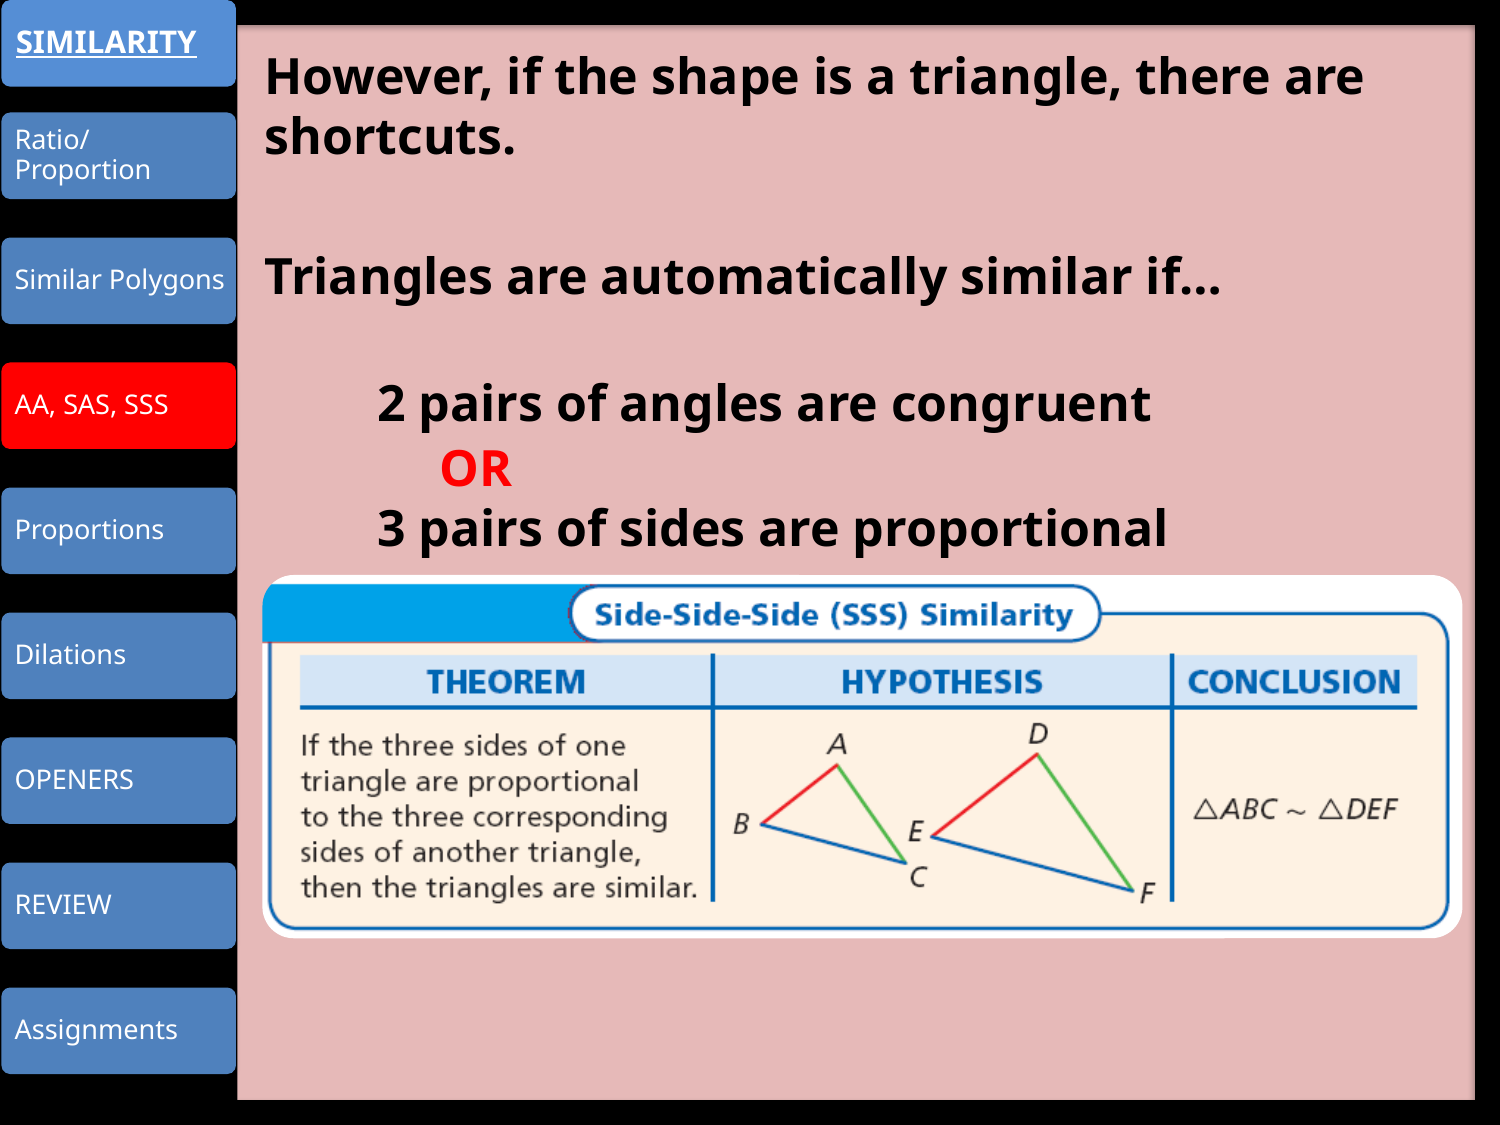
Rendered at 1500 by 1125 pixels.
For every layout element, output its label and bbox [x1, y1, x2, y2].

picture [262, 574, 1463, 939]
text_box [0, 0, 238, 1125]
text_box [238, 0, 1500, 1125]
